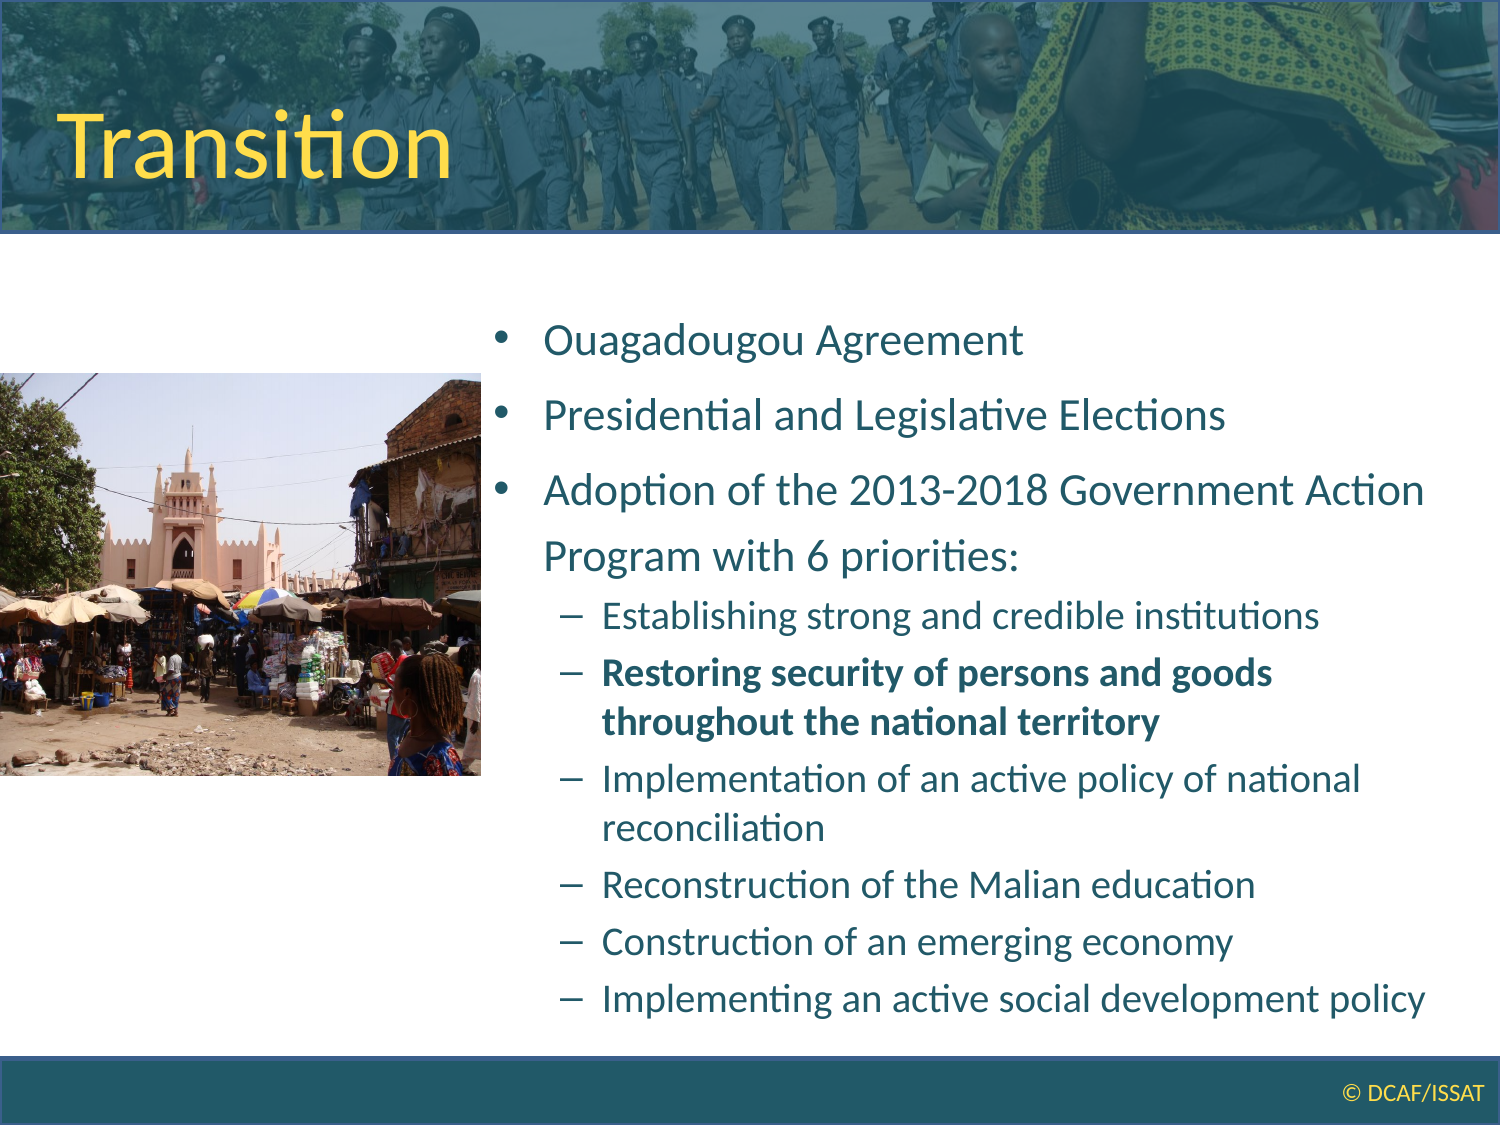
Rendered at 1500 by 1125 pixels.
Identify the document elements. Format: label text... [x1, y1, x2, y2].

list Ouagadougou Agreement Presidential and Legislative Elections Adoption of the 2013-2018 Government Action Program with 6 priorities: Establishing strong and credible institutions Restoring security of persons and goods throughout the national territory Implementation of an active policy of national reconciliation Reconstruction of the Malian education Construction of an emerging economy Implementing an active social development policy [478, 290, 1459, 1059]
picture [0, 373, 481, 776]
title Transition [41, 45, 1459, 233]
